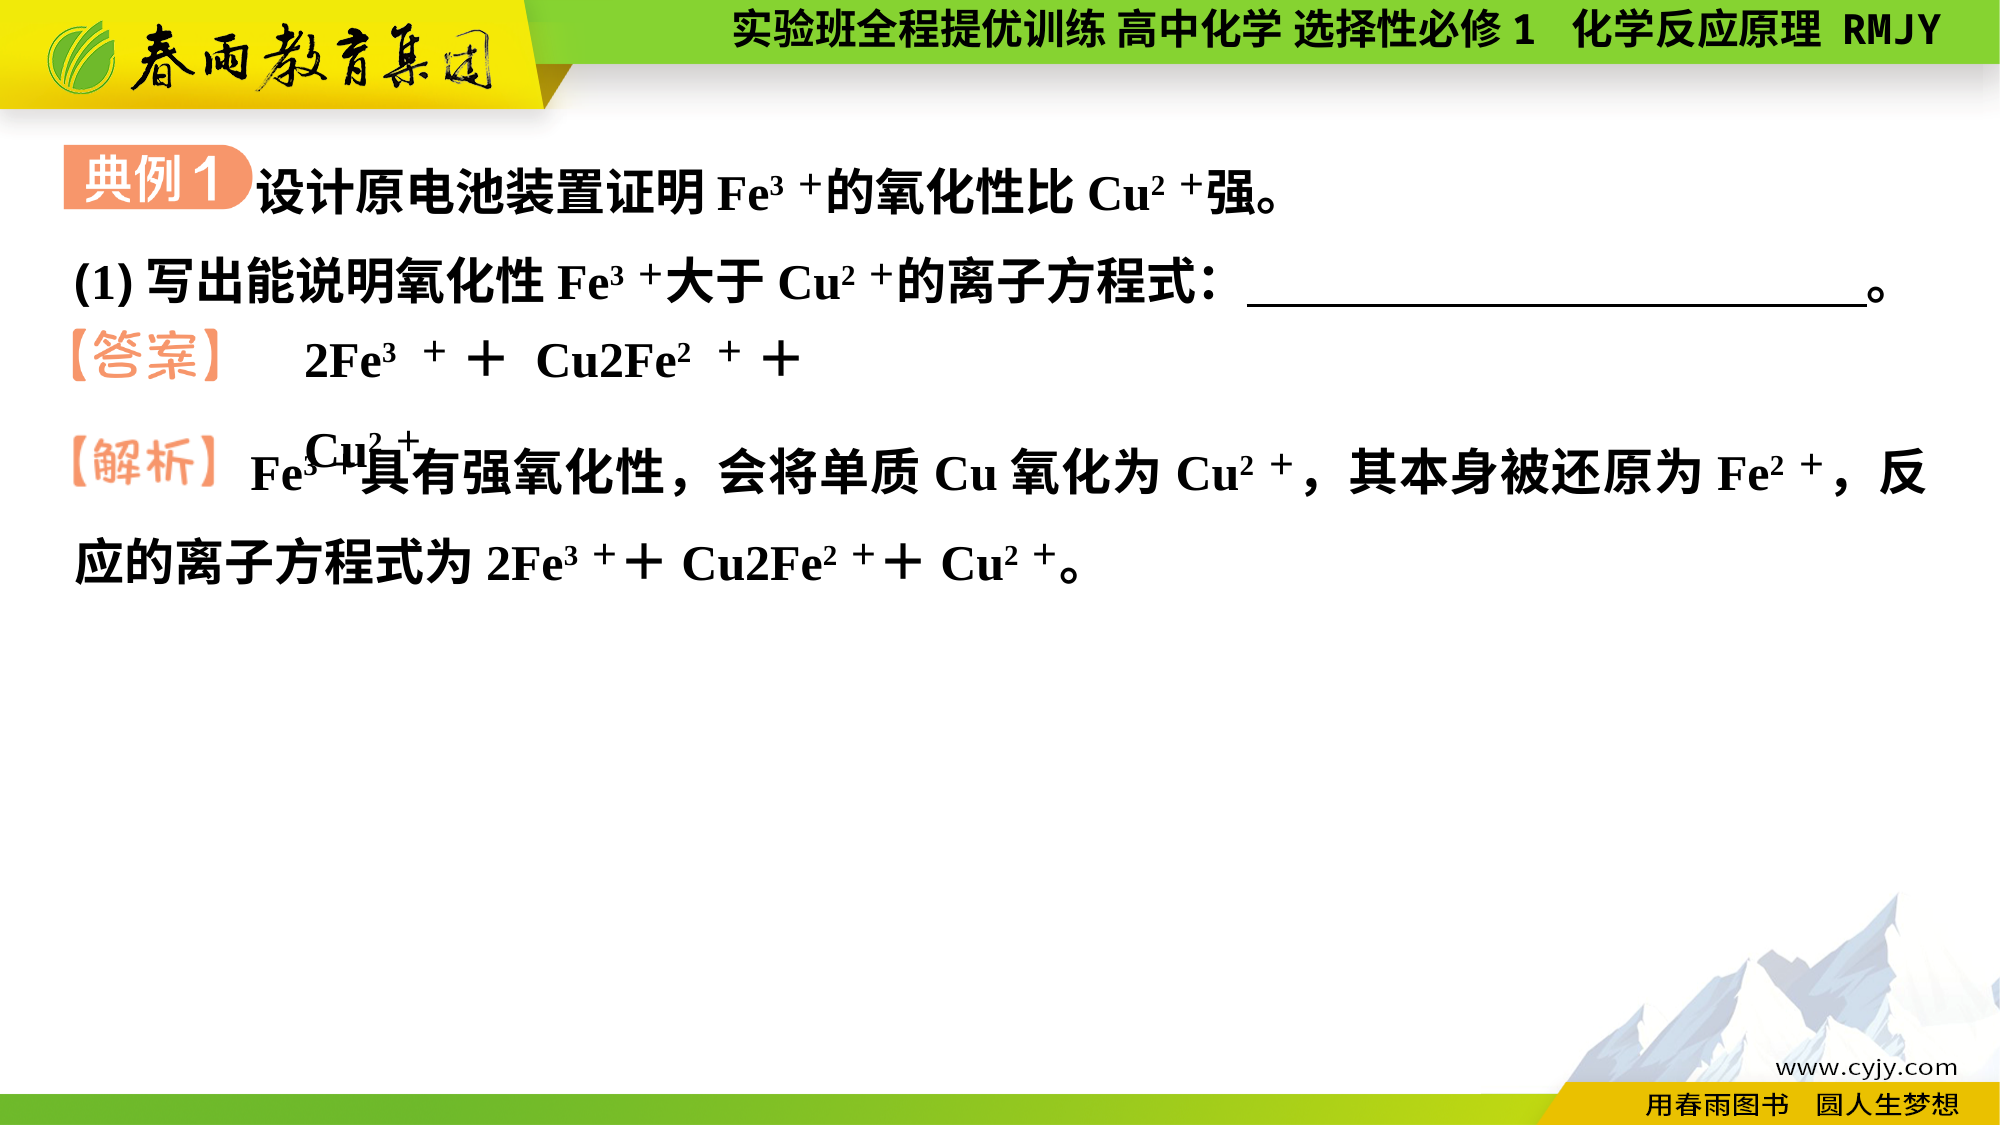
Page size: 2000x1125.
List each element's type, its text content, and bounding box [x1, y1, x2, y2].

list 设计原电池装置证明Fe3＋的氧化性比Cu2＋强。 (1)写出能说明氧化性Fe3＋大于Cu2＋的离子方程式： 。 [59, 122, 1944, 320]
picture [0, 0, 2000, 1125]
